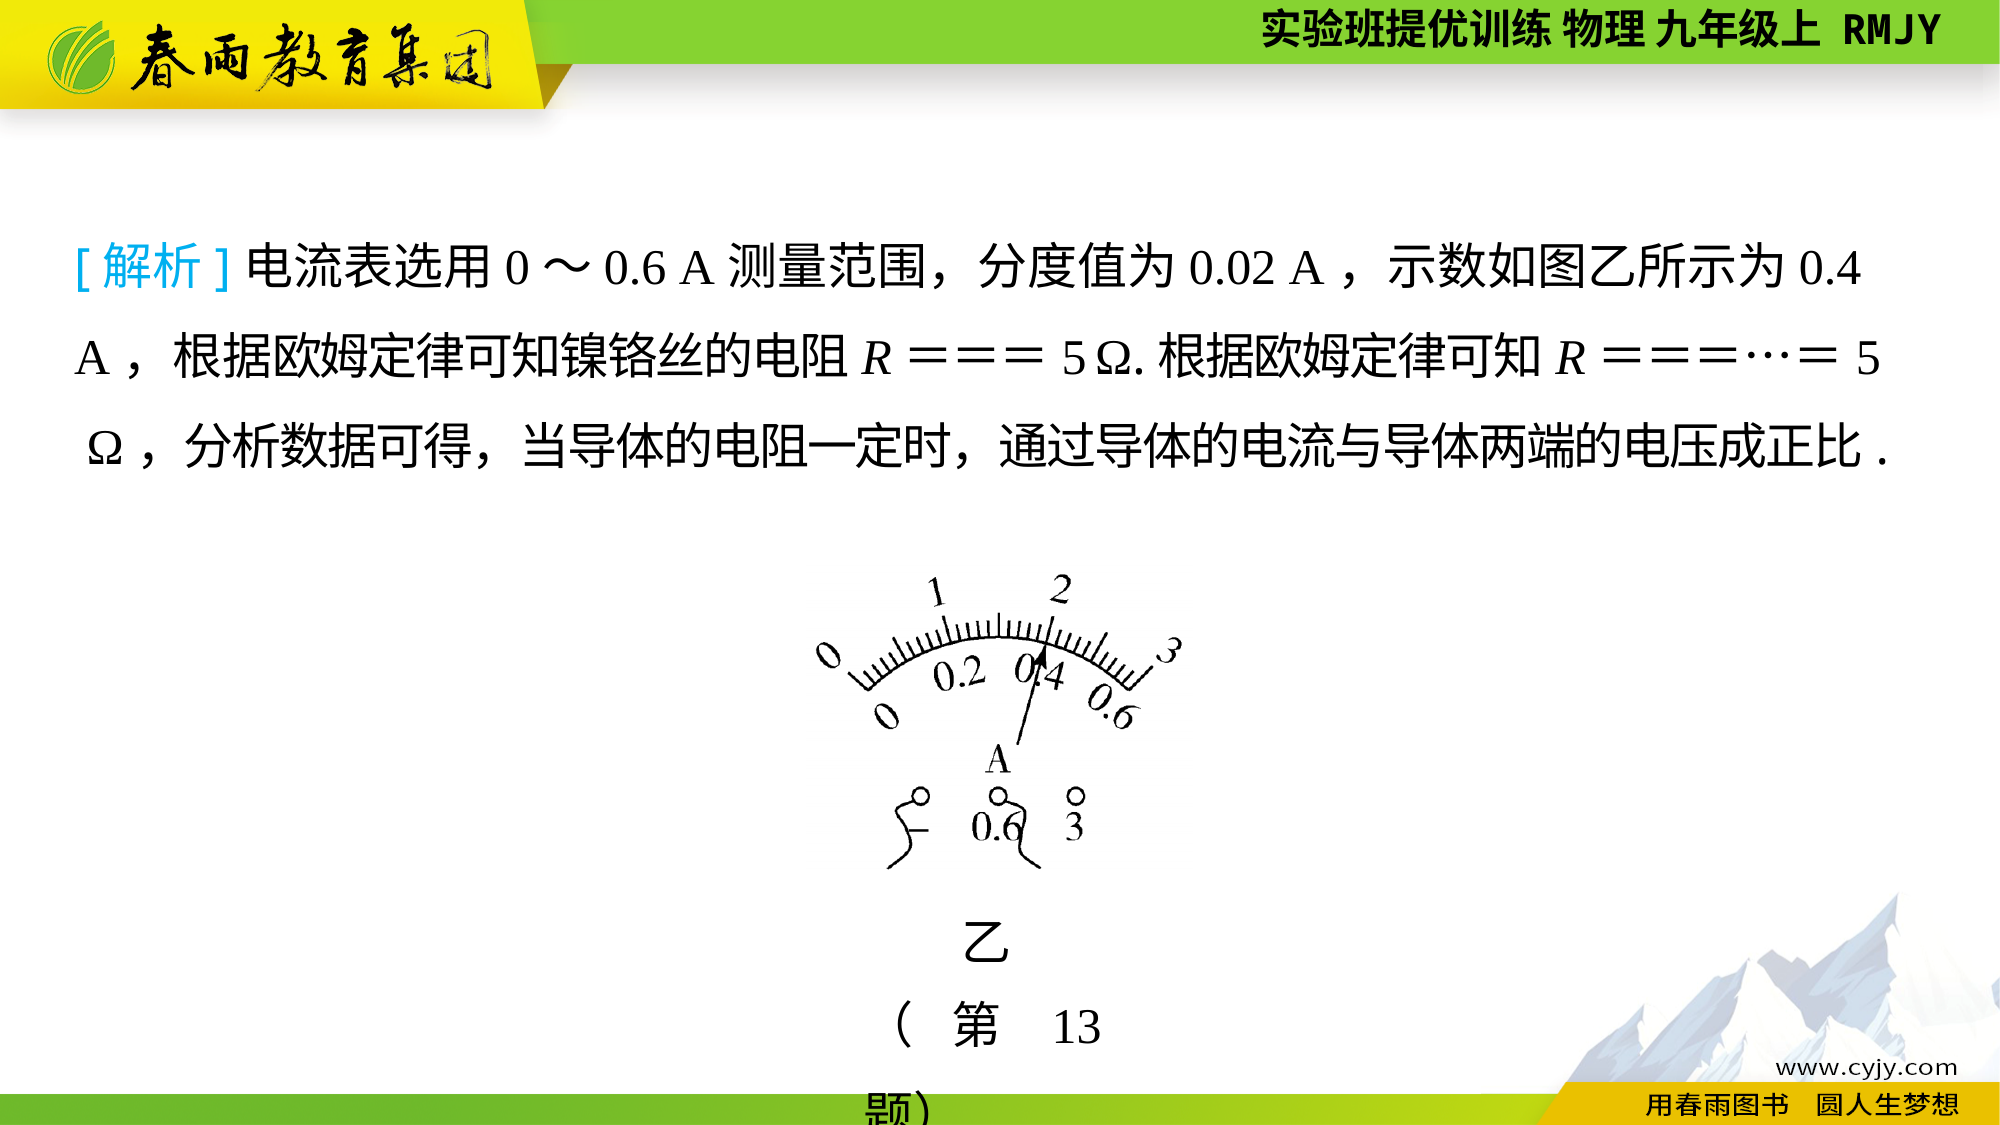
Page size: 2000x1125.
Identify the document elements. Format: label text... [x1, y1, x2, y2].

picture [0, 0, 2000, 1125]
text_box （第13题） [848, 955, 1129, 1061]
text_box 乙 [946, 893, 1027, 955]
